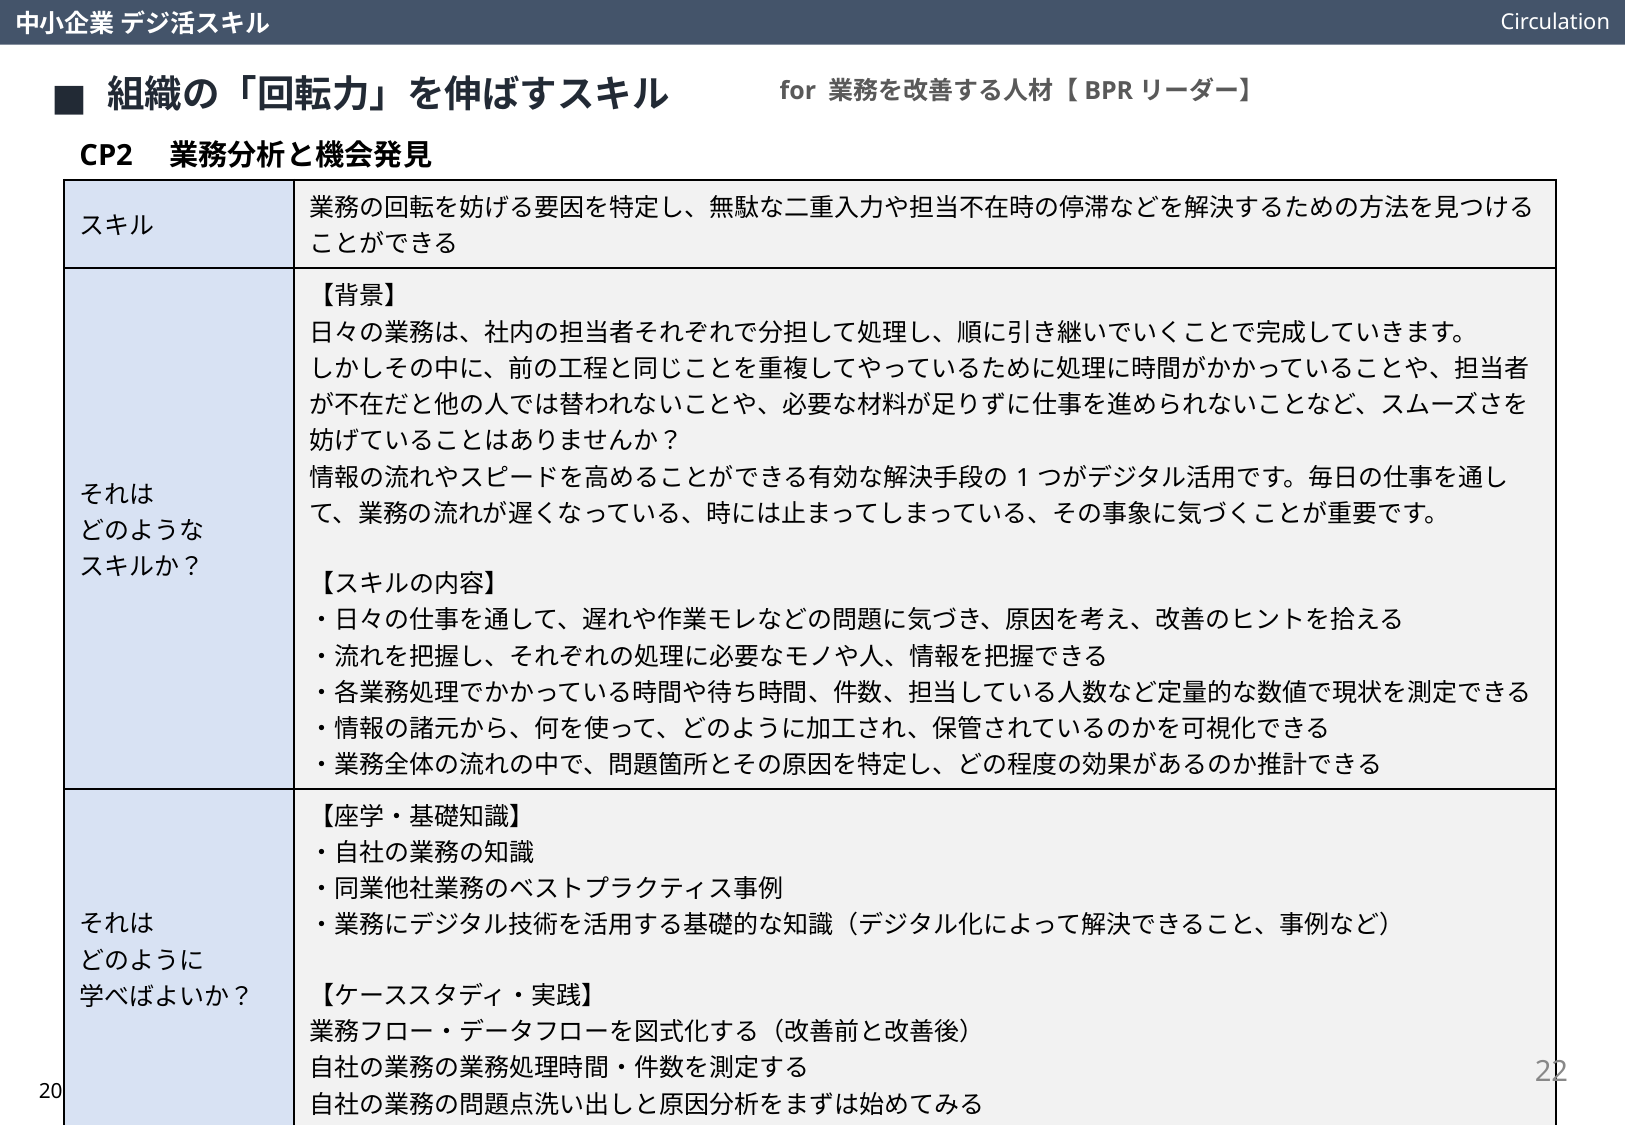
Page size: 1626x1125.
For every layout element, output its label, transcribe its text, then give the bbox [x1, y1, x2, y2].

table_cell それは どのように 学べばよいか？ [65, 790, 293, 1125]
text_box 組織の「回転力」を伸ばすスキル [36, 62, 1185, 123]
slide_number 22 [1217, 1042, 1584, 1103]
table_header 業務の回転を妨げる要因を特定し、無駄な二重入力や担当不在時の停滞などを解決するための方法を見つけることができる [295, 181, 1555, 267]
text_box Circulation [1438, 0, 1625, 42]
table_cell 【座学・基礎知識】 ・自社の業務の知識 ・同業他社業務のベストプラクティス事例 ・業務にデジタル技術を活用する基礎的な知識（デジタル化によって解決できること、事例など） 【ケーススタディ・実践】 業務フロー・データフローを図式化する（改善前と改善後） 自社の業務の業務処理時間・件数を測定する 自社の業務の問題点洗い出しと原因分析をまずは始めてみる [295, 790, 1555, 1125]
table_cell それは どのような スキルか？ [65, 269, 293, 788]
text_box CP2 業務分析と機会発見 [64, 128, 1561, 179]
table_cell 【背景】 日々の業務は、社内の担当者それぞれで分担して処理し、順に引き継いでいくことで完成していきます。 しかしその中に、前の工程と同じことを重複してやっているために処理に時間がかかっていることや、担当者が不在だと他の人では替われないことや、必要な材料が足りずに仕事を進められないことなど、スムーズさを妨げていることはありませんか？ 情報の流れやスピードを高めることができる有効な解決手段の1つがデジタル活用です。毎日の仕事を通して、業務の流れが遅くなっている、時には止まってしまっている、その事象に気づくことが重要です。 【スキルの内容】 ・日々の仕事を通して、遅れや作業モレなどの問題に気づき、原因を考え、改善のヒントを拾える ・流れを把握し、それぞれの処理に必要なモノや人、情報を把握できる ・各業務処理でかかっている時間や待ち時間、件数、担当している人数など定量的な数値で現状を測定できる ・情報の諸元から、何を使って、どのように加工され、保管されているのかを可視化できる ・業務全体の流れの中で、問題箇所とその原因を特定し、どの程度の効果があるのか推計できる [295, 269, 1555, 788]
table_header スキル [65, 181, 293, 267]
text_box 中小企業 デジ活スキル [0, 0, 1625, 45]
text_box for 業務を改善する人材【BPRリーダー】 [764, 67, 1399, 113]
